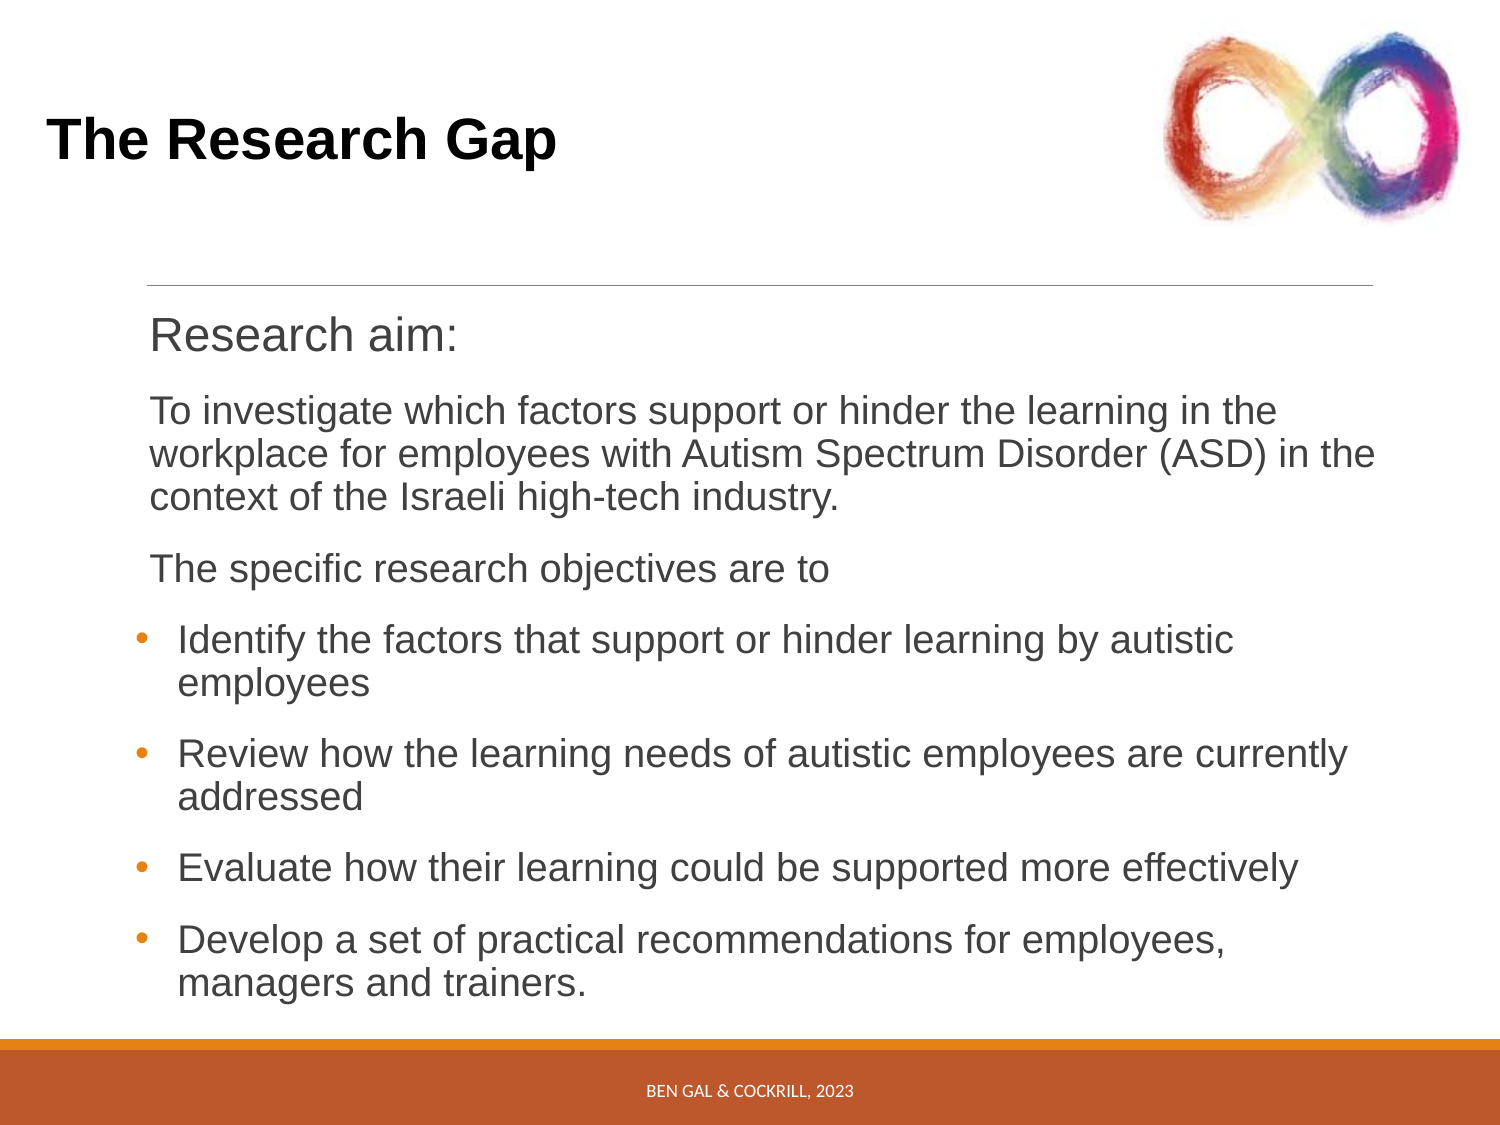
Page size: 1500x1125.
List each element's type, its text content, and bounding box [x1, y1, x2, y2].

footer Ben Gal & Cockrill, 2023 [453, 1059, 1047, 1120]
list Research aim: To investigate which factors support or hinder the learning in the workplace for employees with Autism Spectrum Disorder (ASD) in the context of the Israeli high-tech industry. The specific research objectives are to Identify the factors that support or hinder learning by autistic employees Review how the learning needs of autistic employees are currently addressed Evaluate how their learning could be supported more effectively Develop a set of practical recommendations for employees, managers and trainers. [135, 302, 1393, 1014]
picture [1151, 18, 1469, 238]
text_box The Research Gap [32, 23, 1148, 179]
